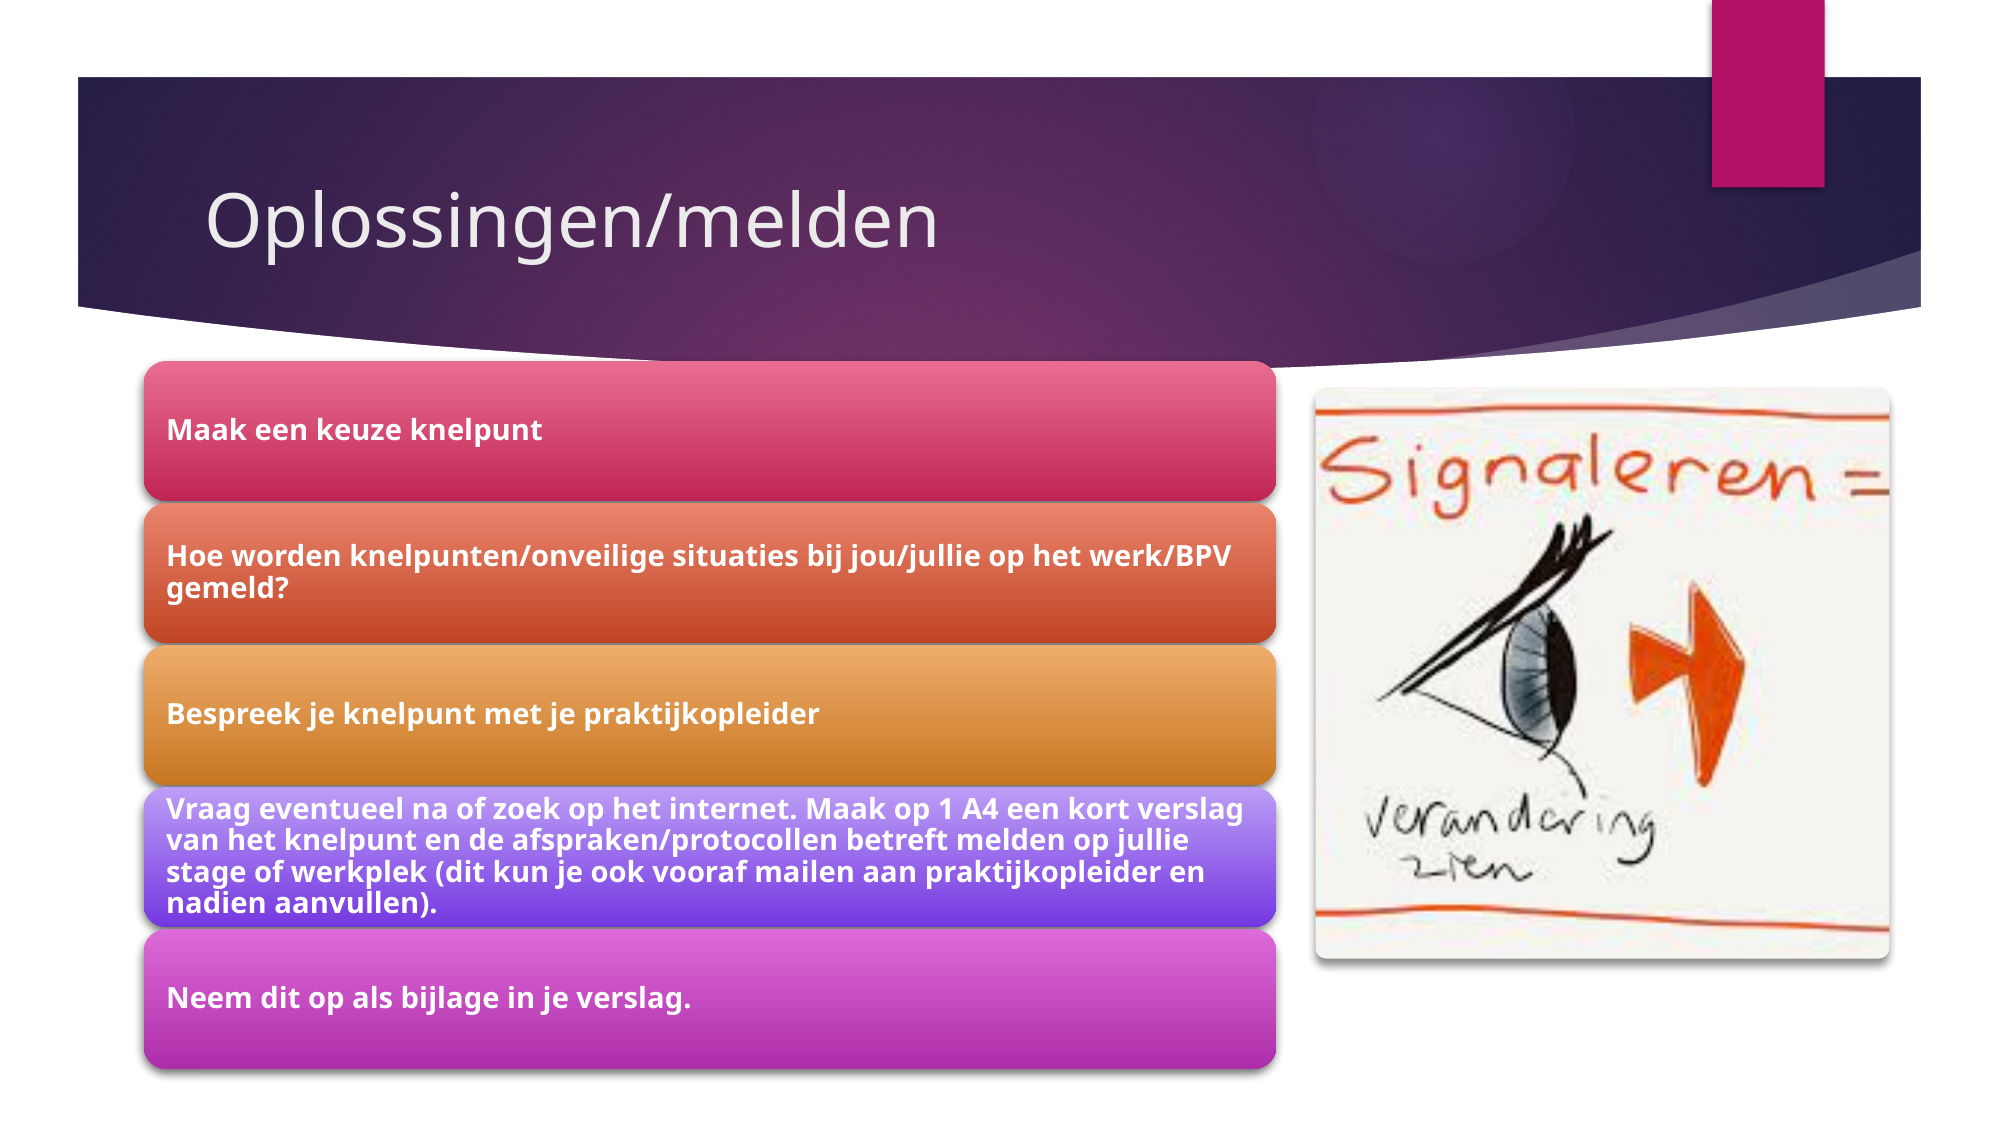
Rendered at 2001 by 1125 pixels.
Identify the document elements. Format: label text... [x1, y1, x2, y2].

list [143, 360, 1277, 1070]
title Oplossingen/melden [189, 159, 1627, 276]
picture [1315, 387, 1890, 959]
